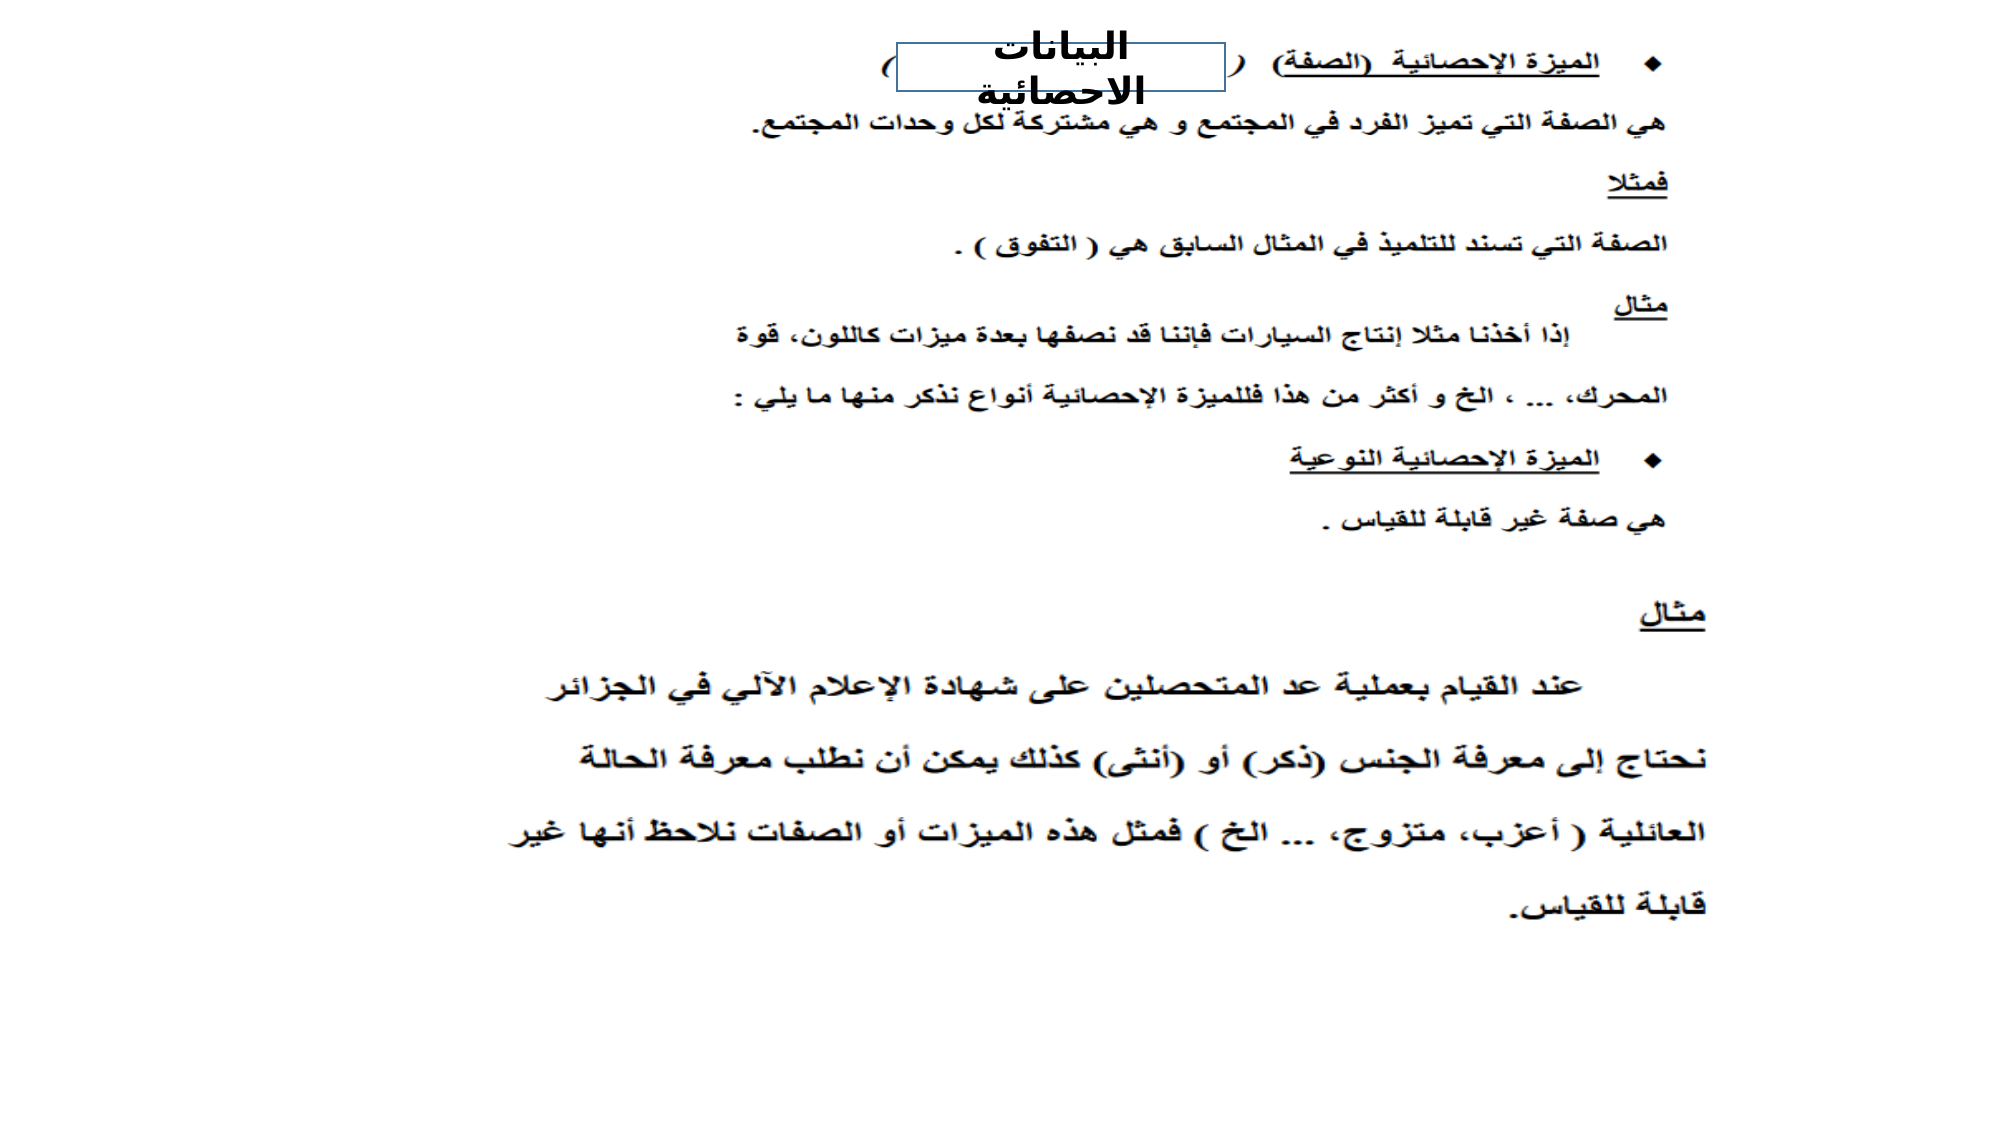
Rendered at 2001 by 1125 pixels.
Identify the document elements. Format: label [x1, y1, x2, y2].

picture [419, 586, 1798, 945]
picture [693, 30, 1699, 555]
